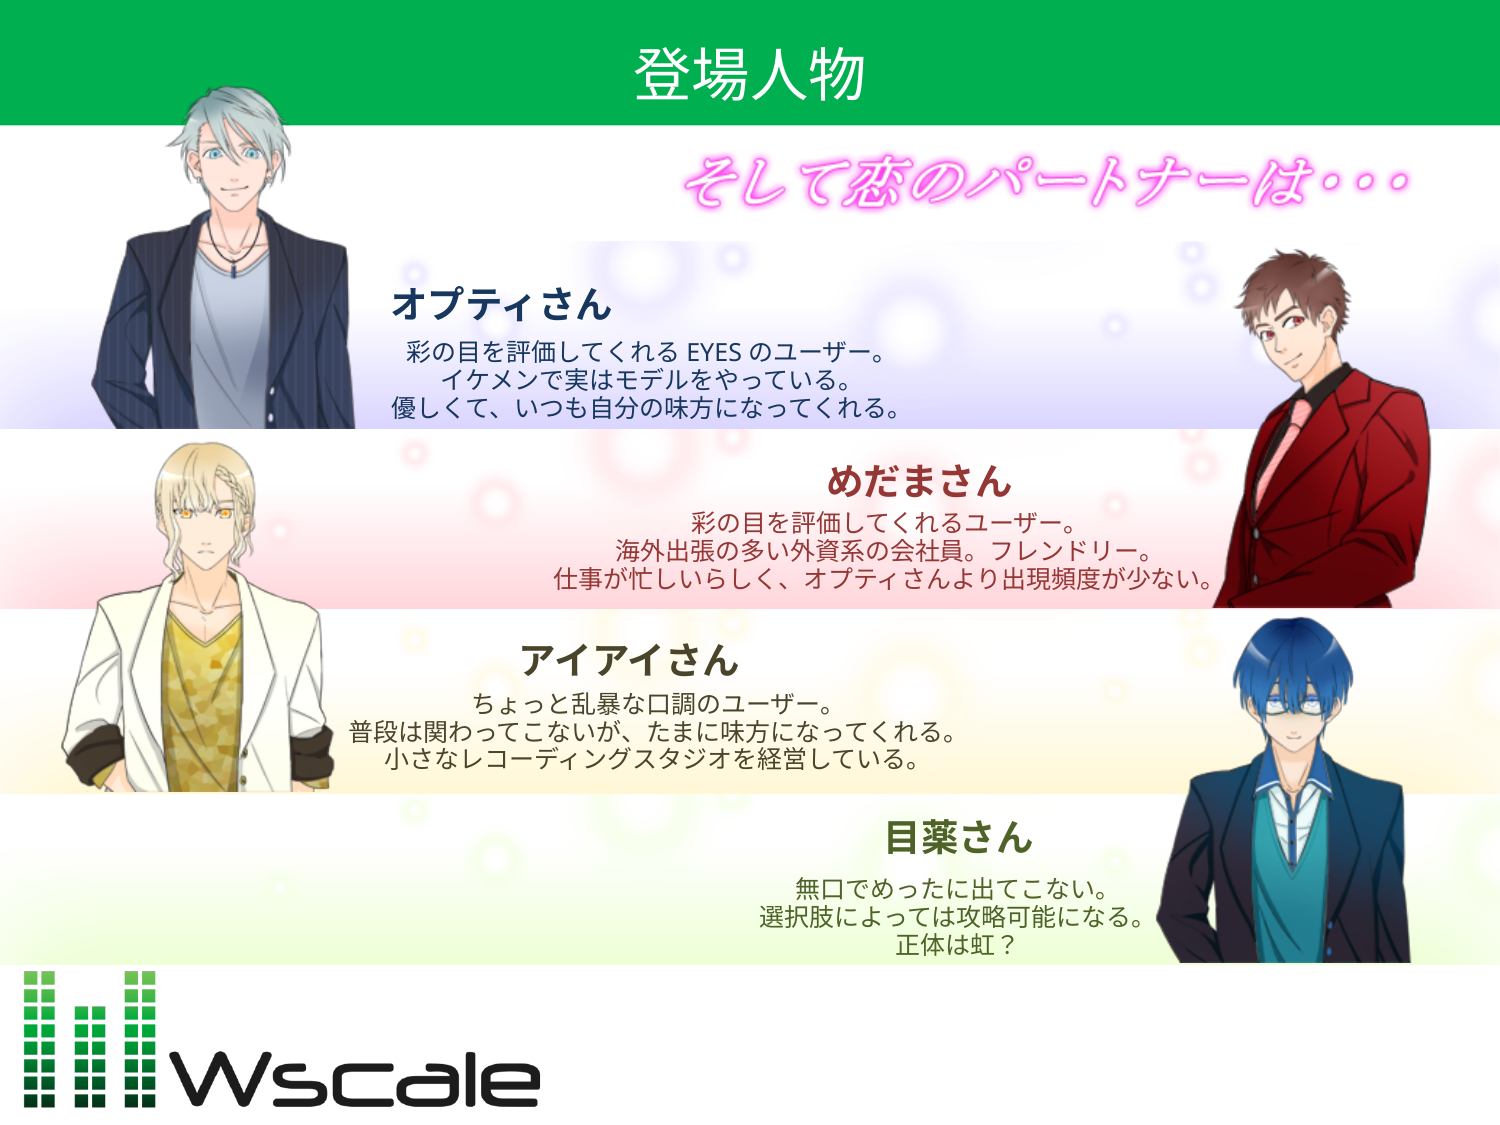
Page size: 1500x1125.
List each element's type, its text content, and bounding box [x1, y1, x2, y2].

text_box 登場人物 [74, 30, 1425, 117]
picture [0, 80, 1500, 1125]
